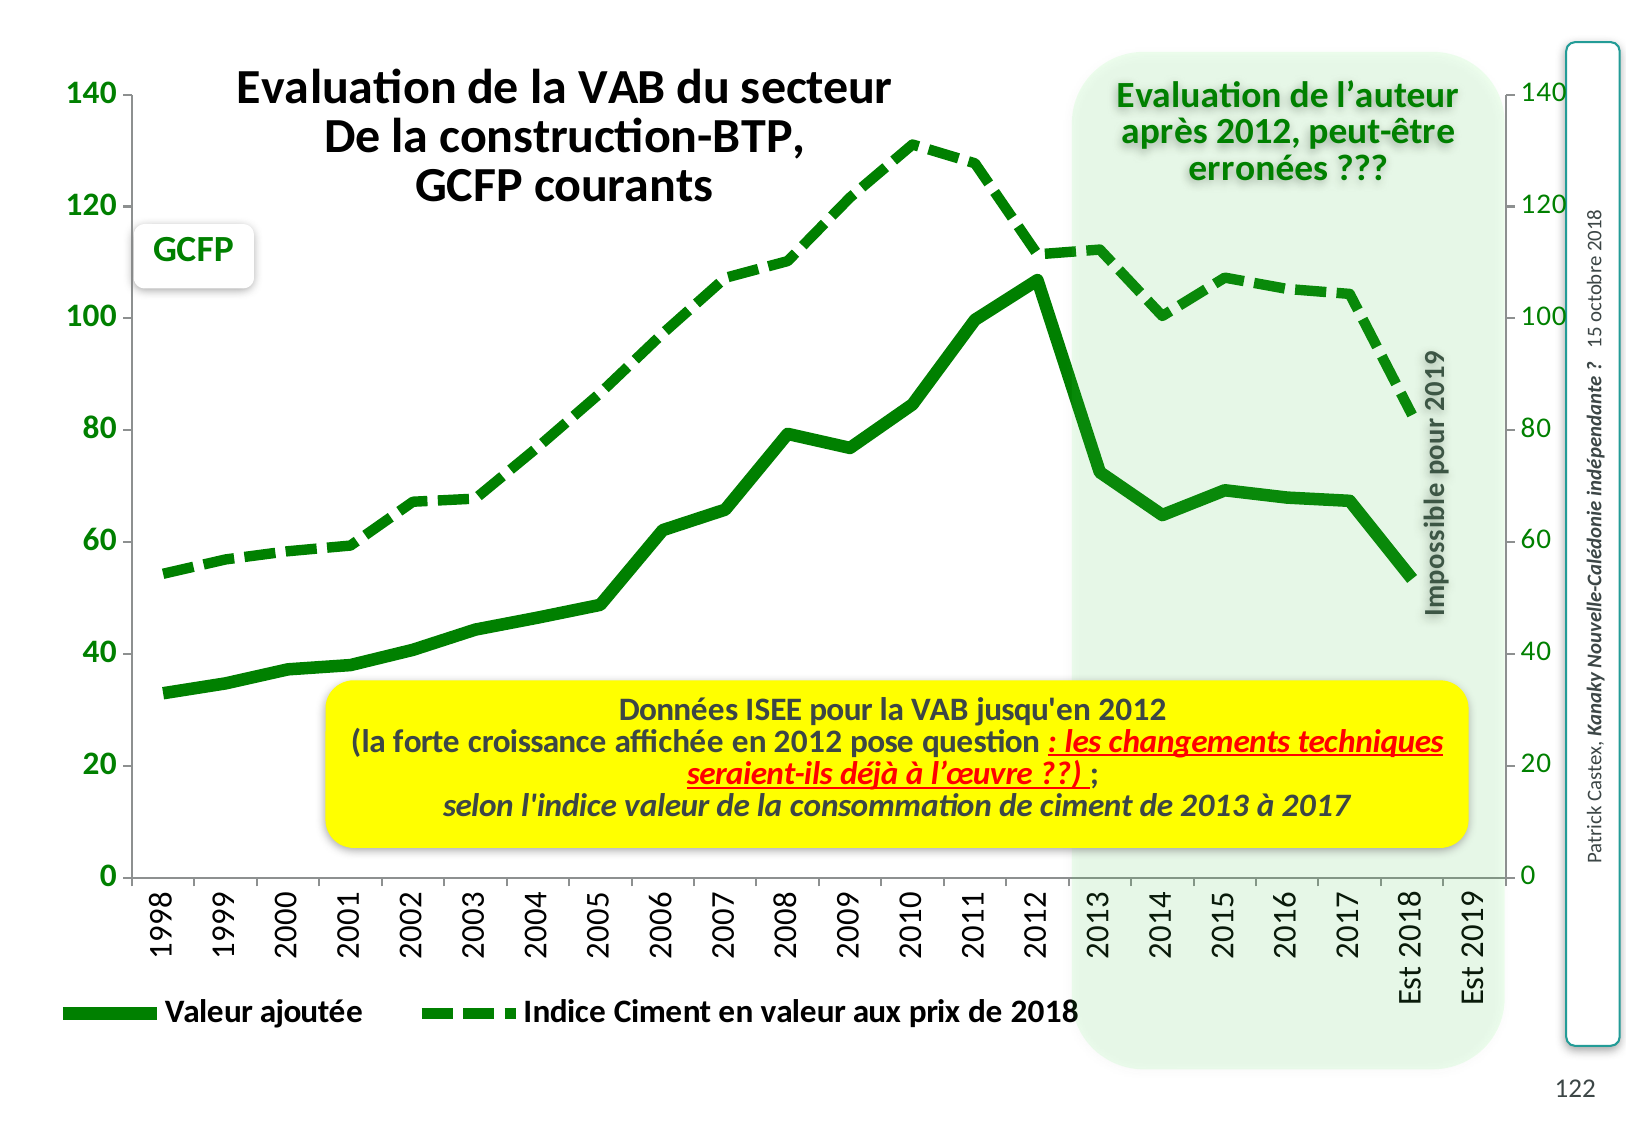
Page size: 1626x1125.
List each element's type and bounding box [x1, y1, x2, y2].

chart [22, 45, 1599, 1085]
